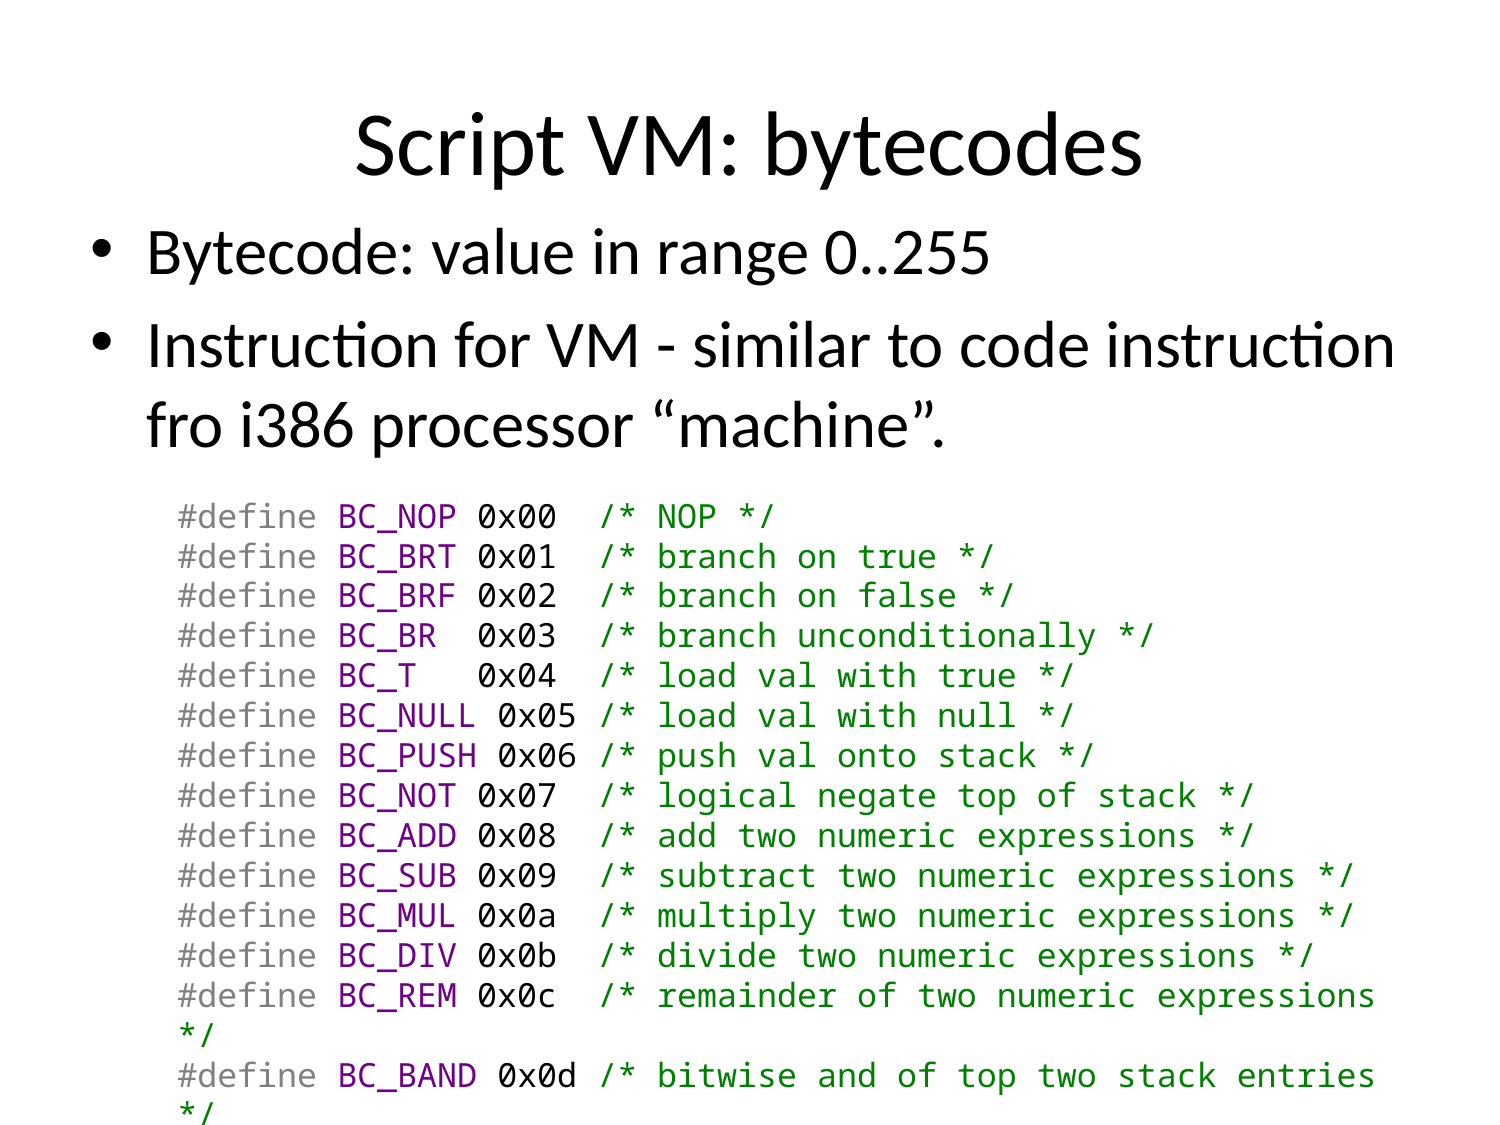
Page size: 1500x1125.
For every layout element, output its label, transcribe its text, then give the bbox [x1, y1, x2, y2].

title Script VM: bytecodes [75, 45, 1425, 200]
text_box #define BC_NOP 0x00 /* NOP */ #define BC_BRT 0x01 /* branch on true */ #define BC_BRF 0x02 /* branch on false */ #define BC_BR 0x03 /* branch unconditionally */ #define BC_T 0x04 /* load val with true */ #define BC_NULL 0x05 /* load val with null */ #define BC_PUSH 0x06 /* push val onto stack */ #define BC_NOT 0x07 /* logical negate top of stack */ #define BC_ADD 0x08 /* add two numeric expressions */ #define BC_SUB 0x09 /* subtract two numeric expressions */ #define BC_MUL 0x0a /* multiply two numeric expressions */ #define BC_DIV 0x0b /* divide two numeric expressions */ #define BC_REM 0x0c /* remainder of two numeric expressions */ #define BC_BAND 0x0d /* bitwise and of top two stack entries */ ... [162, 487, 1425, 1125]
list Bytecode: value in range 0..255 Instruction for VM - similar to code instruction fro i386 processor “machine”. [75, 200, 1426, 488]
